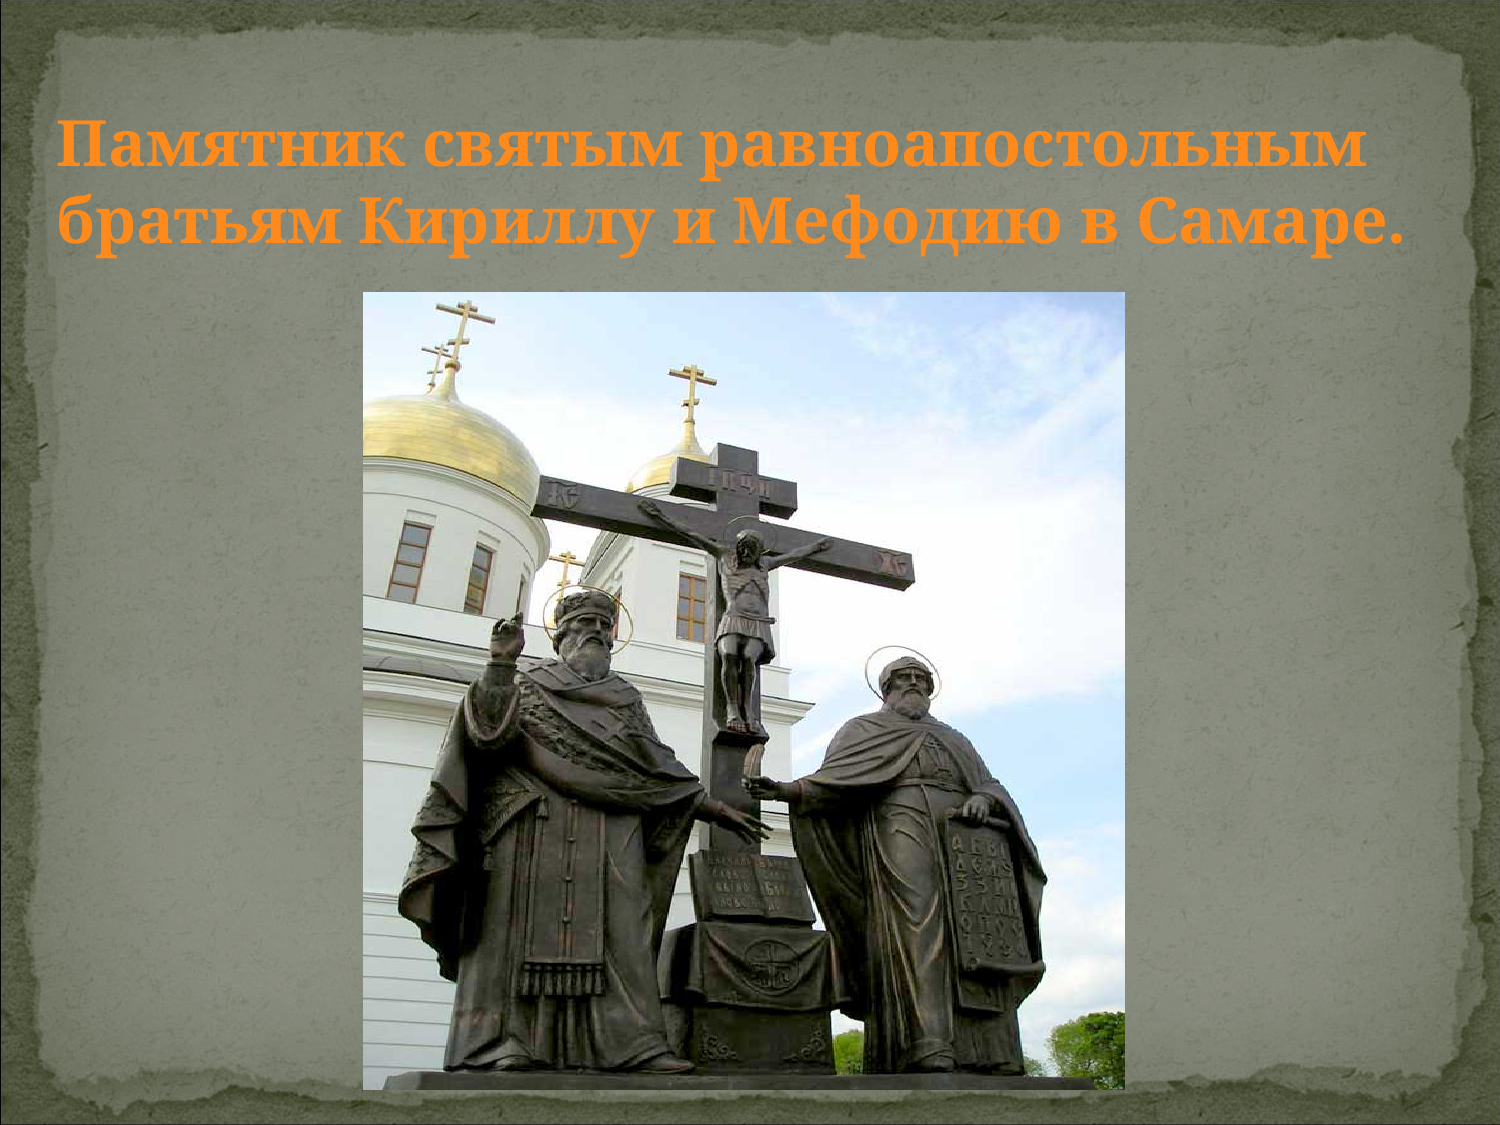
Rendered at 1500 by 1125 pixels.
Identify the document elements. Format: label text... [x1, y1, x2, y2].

picture [0, 0, 1500, 1125]
title Памятник святым равноапостольным братьям Кириллу и Мефодию в Самаре. [42, 24, 1433, 340]
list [365, 293, 1126, 1089]
